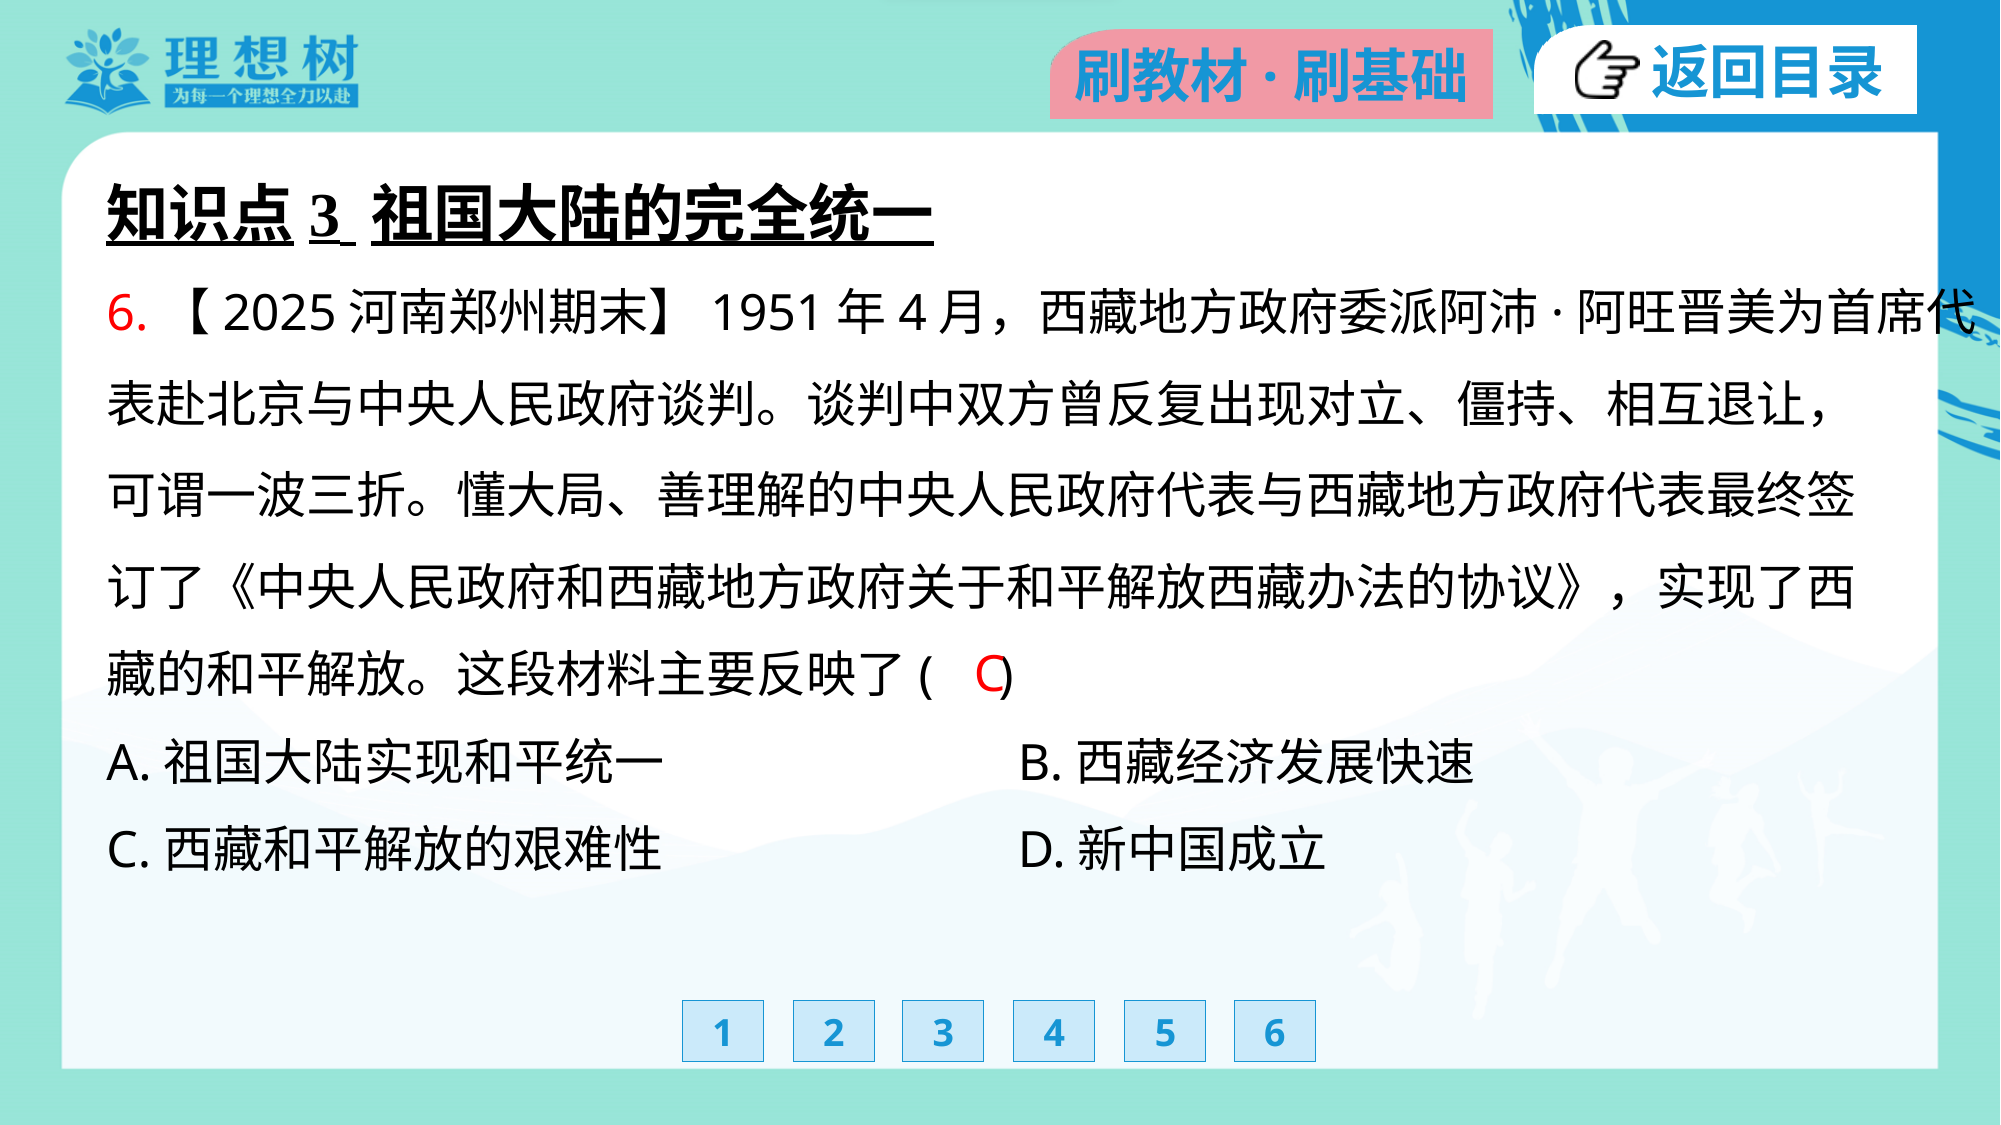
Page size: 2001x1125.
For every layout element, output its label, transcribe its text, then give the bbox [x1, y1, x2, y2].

text_box C [959, 613, 1021, 692]
text_box A.祖国大陆实现和平统一 B.西藏经济发展快速 C.西藏和平解放的艰难性 D.新中国成立 [106, 698, 1895, 869]
picture [0, 0, 2000, 1125]
text_box 6.【2025河南郑州期末】1951年4月，西藏地方政府委派阿沛·阿旺晋美为首席代 表赴北京与中央人民政府谈判。谈判中双方曾反复出现对立、僵持、相互退让， 可谓一波三折。懂大局、善理解的中央人民政府代表与西藏地方政府代表最终签 订了《中央人民政府和西藏地方政府关于和平解放西藏办法的协议》，实现了西 藏的和平解放。这段材料主要反映了( ) [106, 248, 1895, 694]
text_box 知识点3 祖国大陆的完全统一 [106, 141, 1895, 248]
